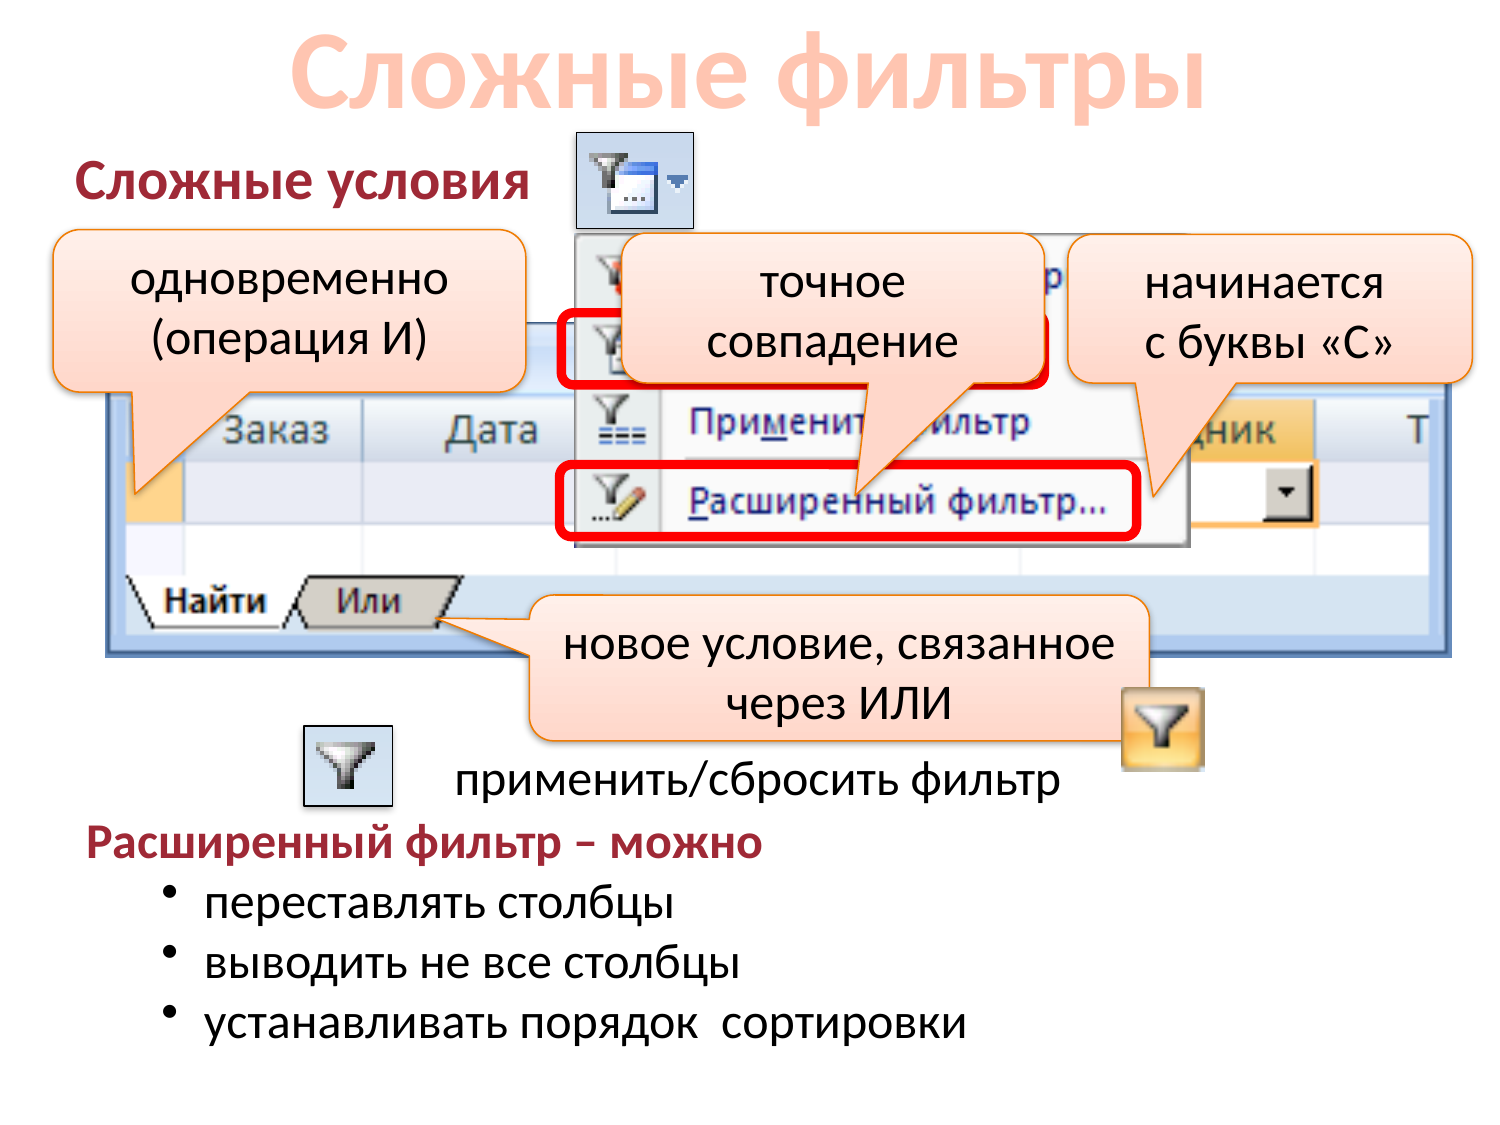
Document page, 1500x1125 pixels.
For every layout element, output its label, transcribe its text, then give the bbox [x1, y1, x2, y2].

picture [576, 132, 694, 228]
text_box Сложные условия [60, 133, 546, 219]
text_box начинается с буквы «С» [1192, 233, 1474, 382]
picture [304, 726, 392, 806]
text_box [562, 313, 569, 321]
text_box одновременно (операция И) [52, 228, 527, 393]
picture [104, 233, 1453, 659]
text_box применить/сбросить фильтр [439, 738, 1077, 813]
text_box Расширенный фильтр – можно переставлять столбцы выводить не все столбцы устанавливать порядок сортировки [71, 800, 983, 1056]
title Сложные фильтры [0, 0, 1500, 127]
text_box новое условие, связанное через ИЛИ [528, 666, 1151, 742]
picture [1121, 687, 1206, 772]
